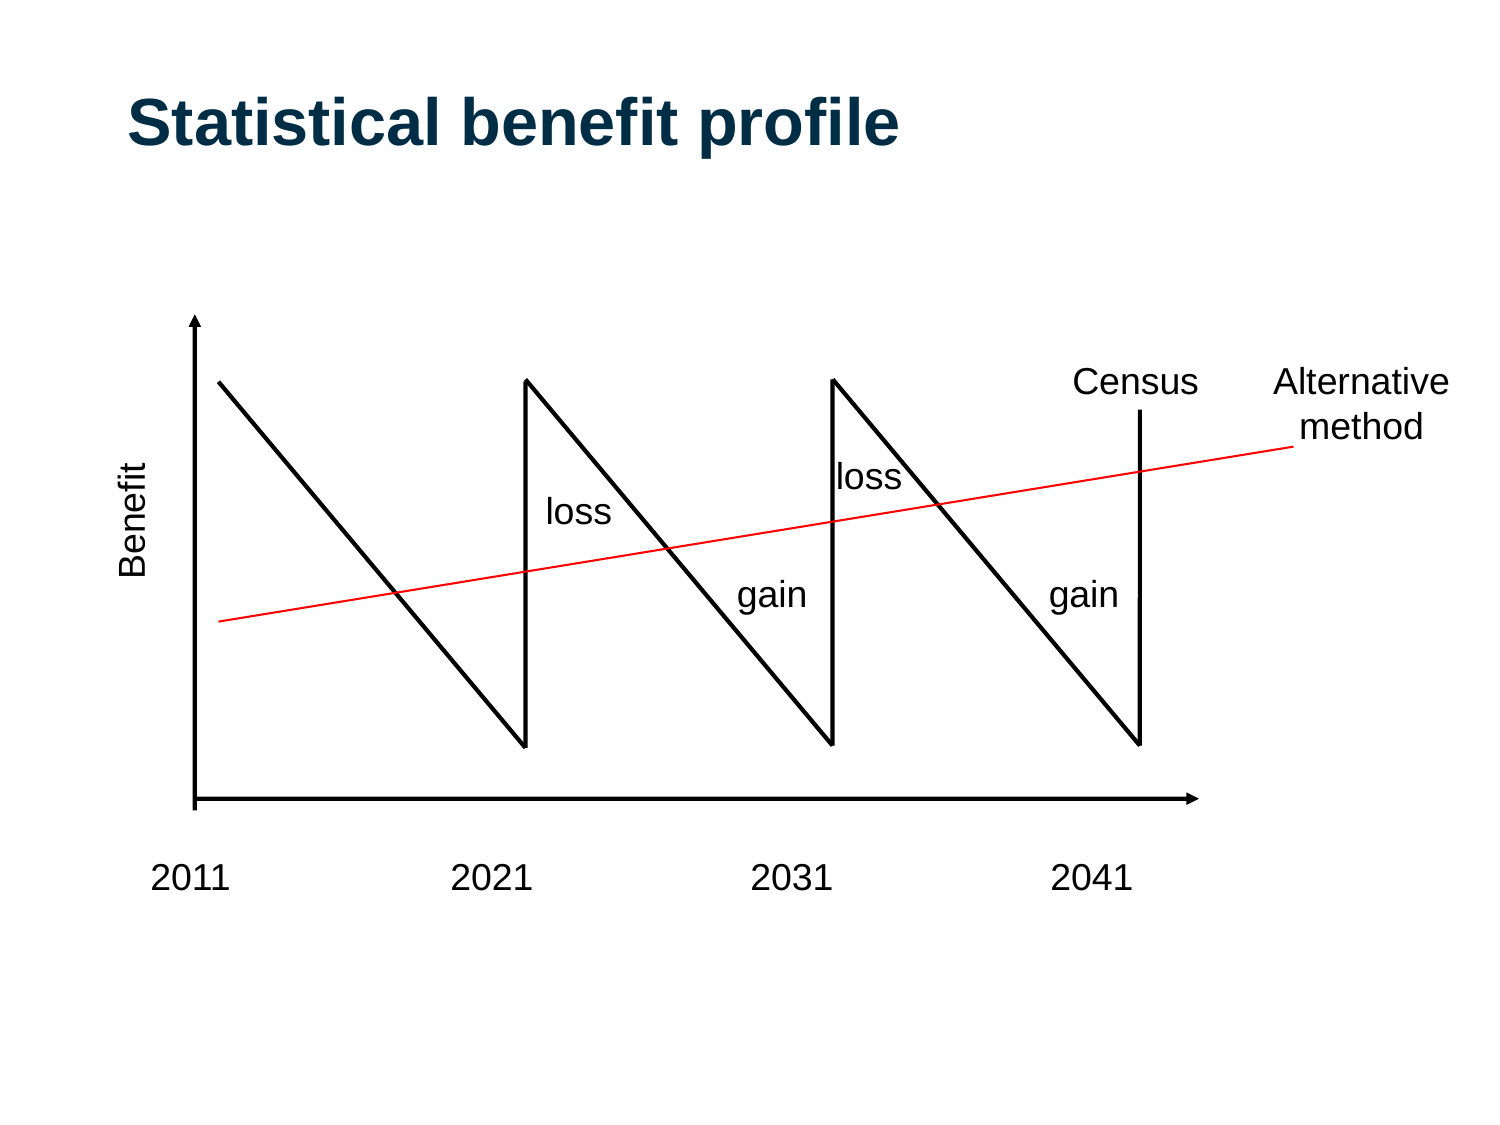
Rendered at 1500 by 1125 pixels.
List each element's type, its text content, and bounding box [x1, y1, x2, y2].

title Statistical benefit profile [112, 24, 1388, 213]
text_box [218, 629, 1215, 749]
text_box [218, 349, 1466, 622]
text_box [100, 314, 1282, 907]
